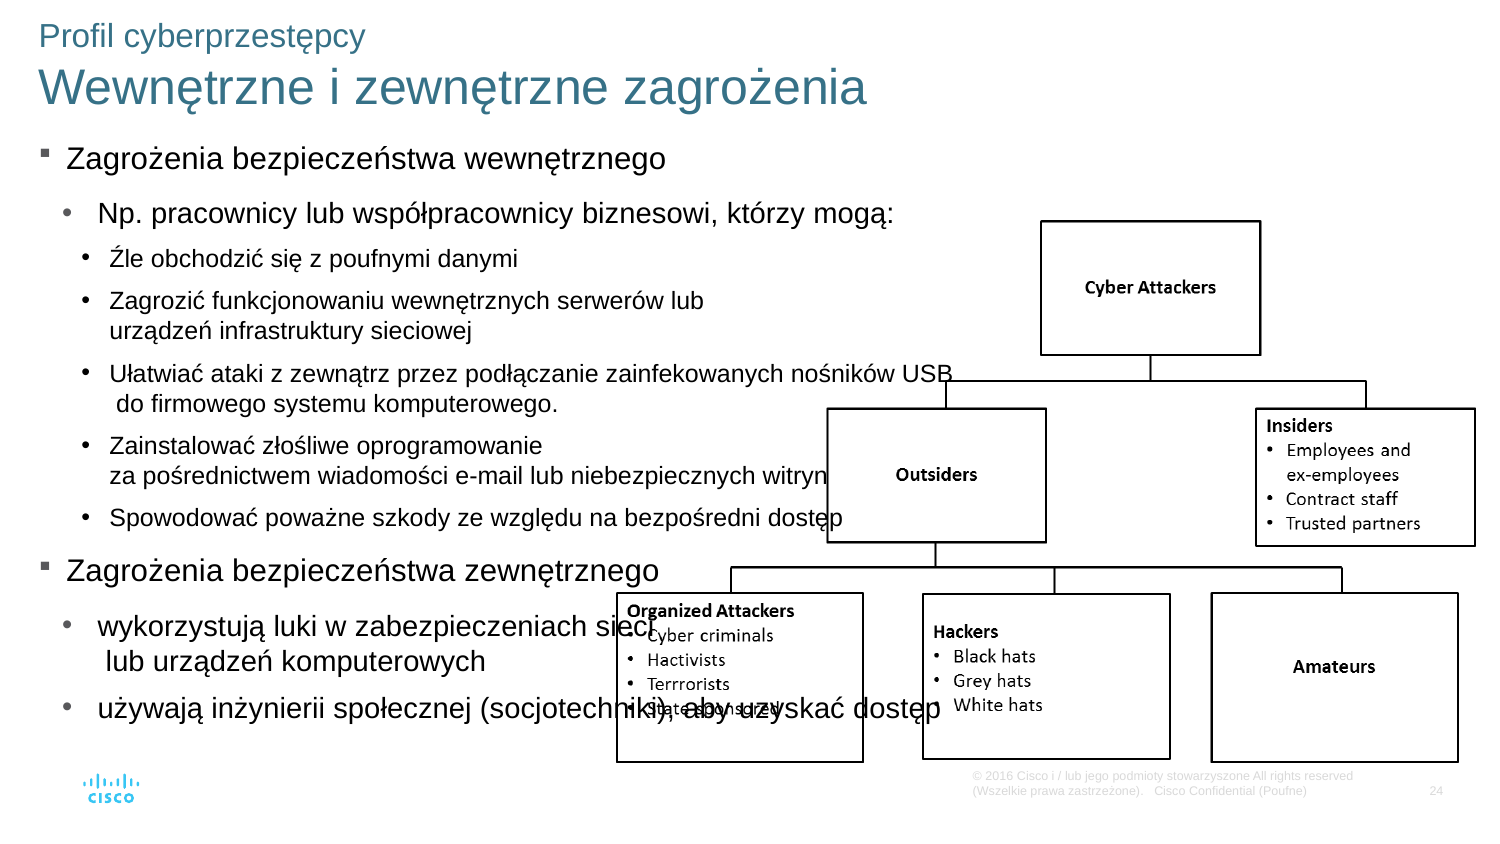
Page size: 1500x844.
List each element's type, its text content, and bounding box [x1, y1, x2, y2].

list Zagrożenia bezpieczeństwa wewnętrznego Np. pracownicy lub współpracownicy biznesowi, którzy mogą: Źle obchodzić się z poufnymi danymi Zagrozić funkcjonowaniu wewnętrznych serwerów lub urządzeń infrastruktury sieciowej Ułatwiać ataki z zewnątrz przez podłączanie zainfekowanych nośników USB do firmowego systemu komputerowego. Zainstalować złośliwe oprogramowanie za pośrednictwem wiadomości e-mail lub niebezpiecznych witryn Spowodować poważne szkody ze względu na bezpośredni dostęp Zagrożenia bezpieczeństwa zewnętrznego wykorzystują luki w zabezpieczeniach sieci lub urządzeń komputerowych używają inżynierii społecznej (socjotechniki), aby uzyskać dostęp [23, 131, 1476, 813]
picture [614, 220, 1477, 764]
title Profil cyberprzestępcy Wewnętrzne i zewnętrzne zagrożenia [23, 2, 1500, 127]
